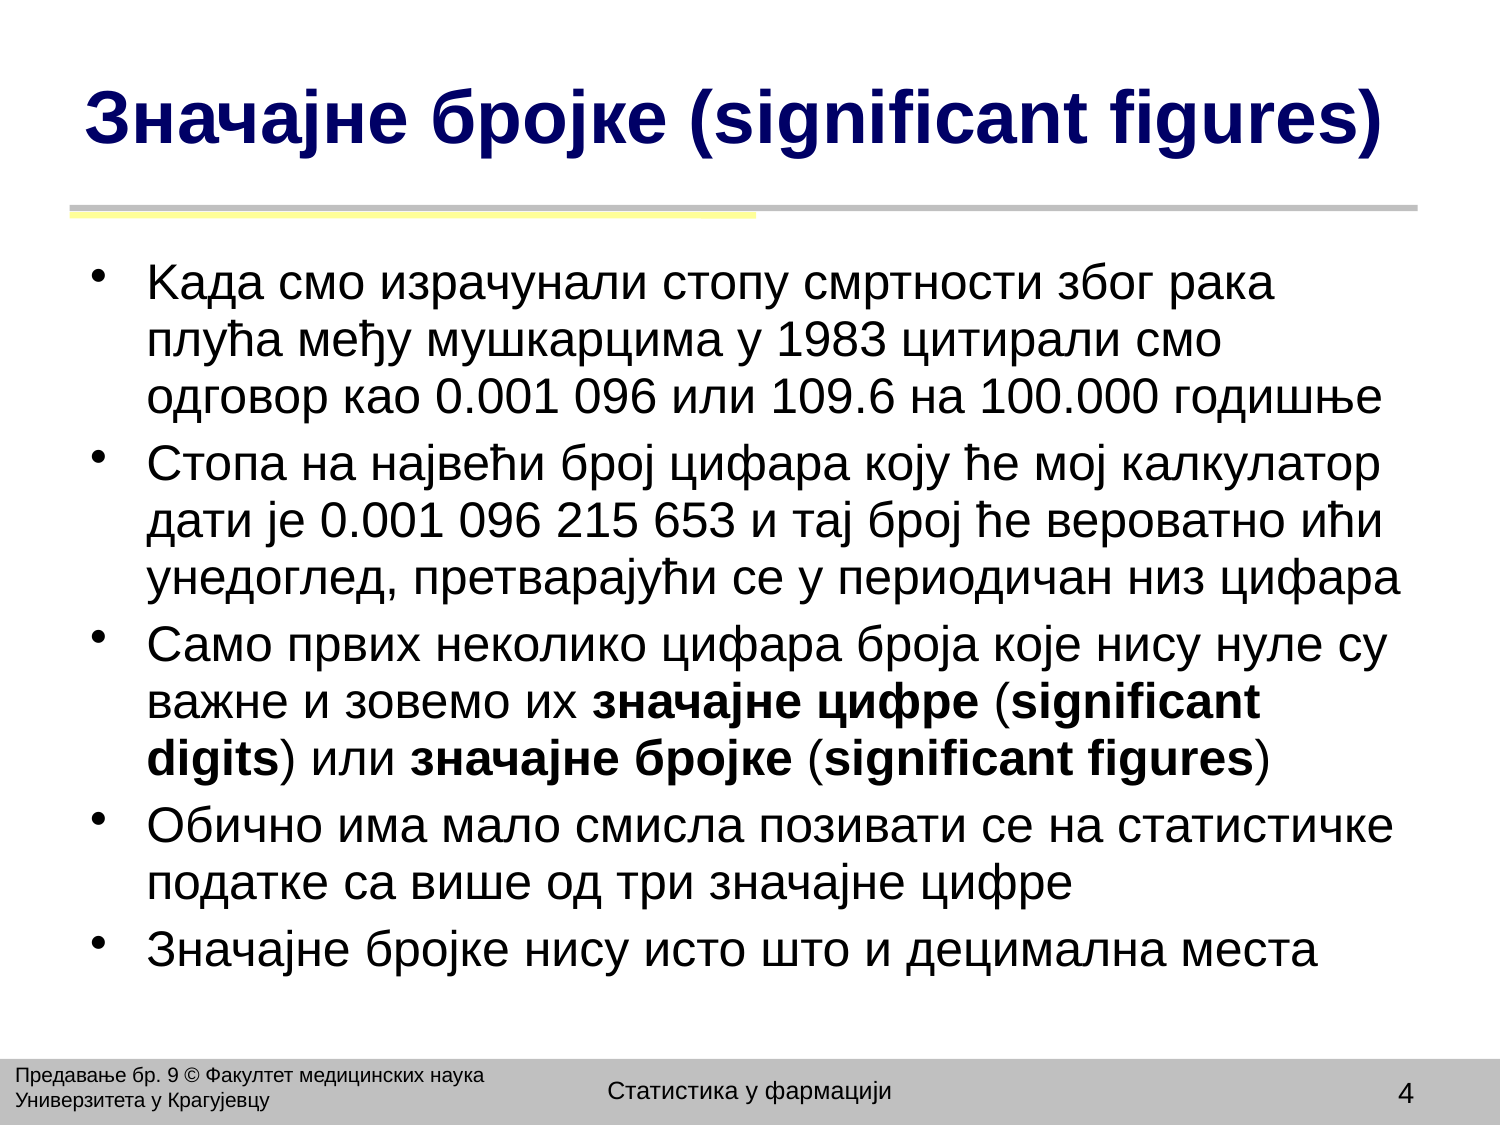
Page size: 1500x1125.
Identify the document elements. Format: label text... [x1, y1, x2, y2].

list Kада смо израчунали стопу смртности због рака плућа међу мушкарцима у 1983 цитирали смо одговор као 0.001 096 или 109.6 на 100.000 годишње Стопа на највећи број цифара коју ће мој калкулатор дати је 0.001 096 215 653 и тај број ће вероватно ићи унедоглед, претварајући се у периодичан низ цифара Само првих неколико цифара броја које нису нуле су важне и зовемо их значајне цифре (significant digits) или значајне бројке (significant figures) Обично има мало смисла позивати се на статистичке податке са више од три значајне цифре Значајне бројке нису исто што и децимална места [74, 246, 1426, 1023]
slide_number Предавање бр. 9 © Факултет медицинских наука Универзитета у Крагујевцу [0, 1053, 609, 1108]
slide_number 4 [1079, 1066, 1430, 1125]
title Значајне бројке (significant figures) [69, 19, 1426, 208]
footer Статистика у фармацији [512, 1066, 988, 1125]
